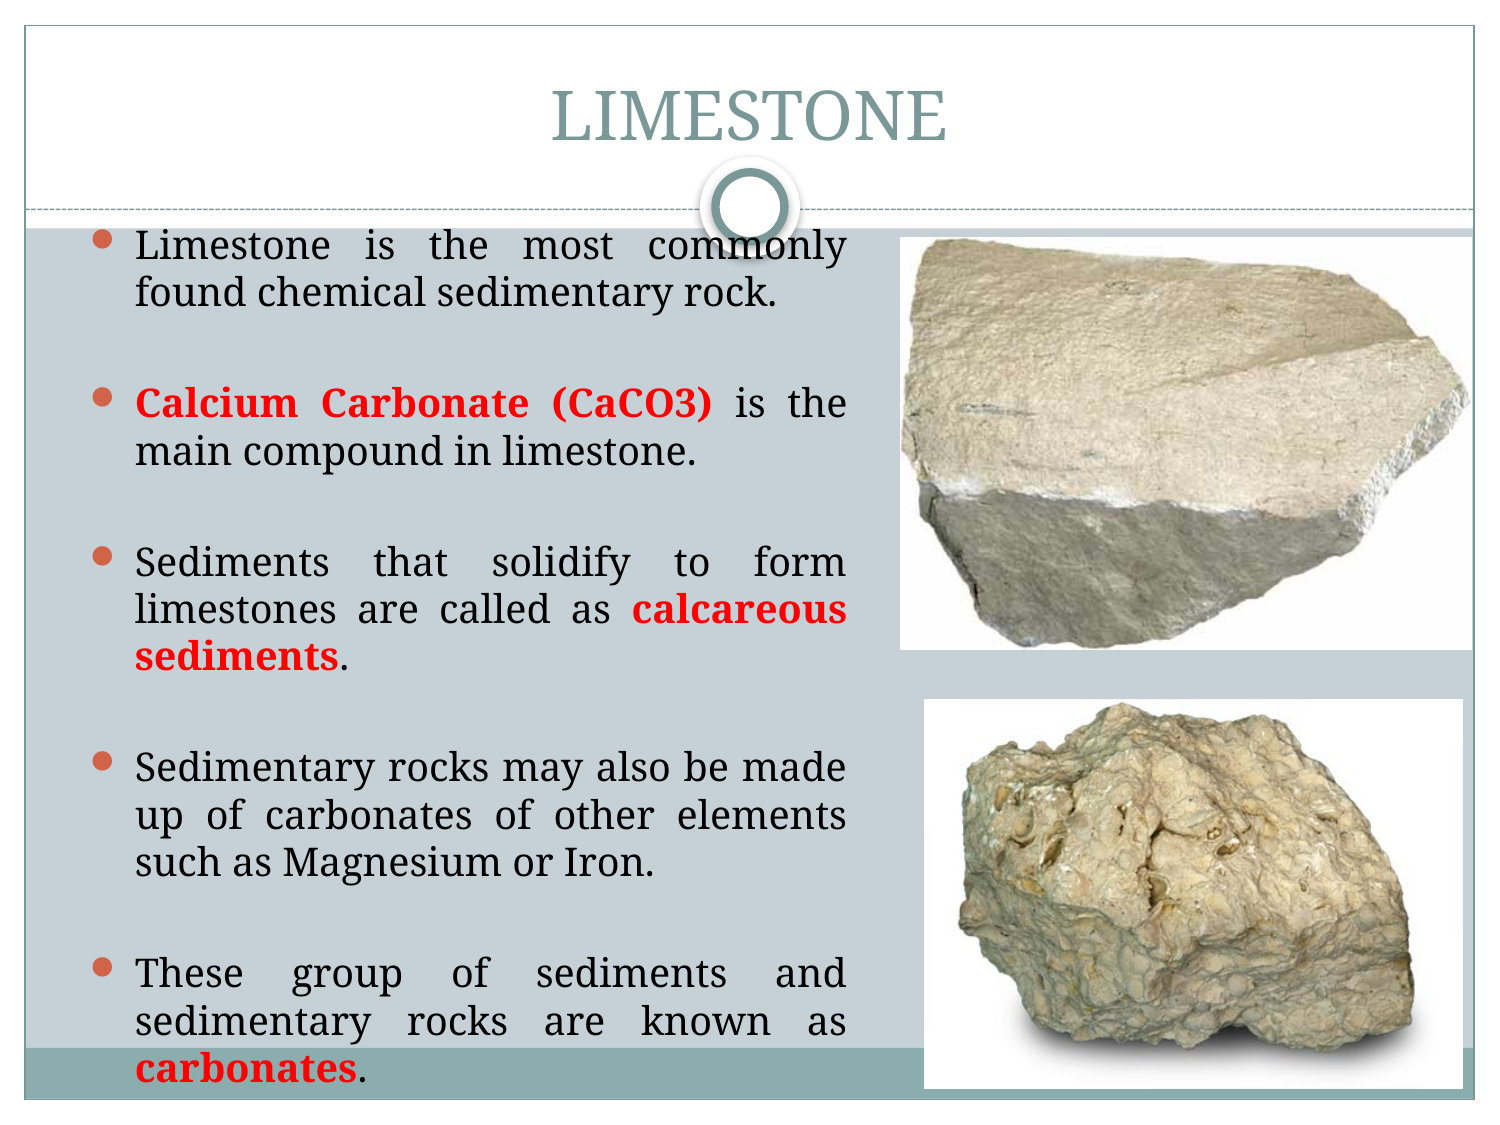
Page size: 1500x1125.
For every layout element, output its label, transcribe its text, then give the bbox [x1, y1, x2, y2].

list Limestone is the most commonly found chemical sedimentary rock. Calcium Carbonate (CaCO3) is the main compound in limestone. Sediments that solidify to form limestones are called as calcareous sediments. Sedimentary rocks may also be made up of carbonates of other elements such as Magnesium or Iron. These group of sediments and sedimentary rocks are known as carbonates. [75, 212, 863, 1075]
title Limestone [49, 37, 1450, 162]
picture [899, 237, 1472, 651]
picture [924, 699, 1463, 1089]
